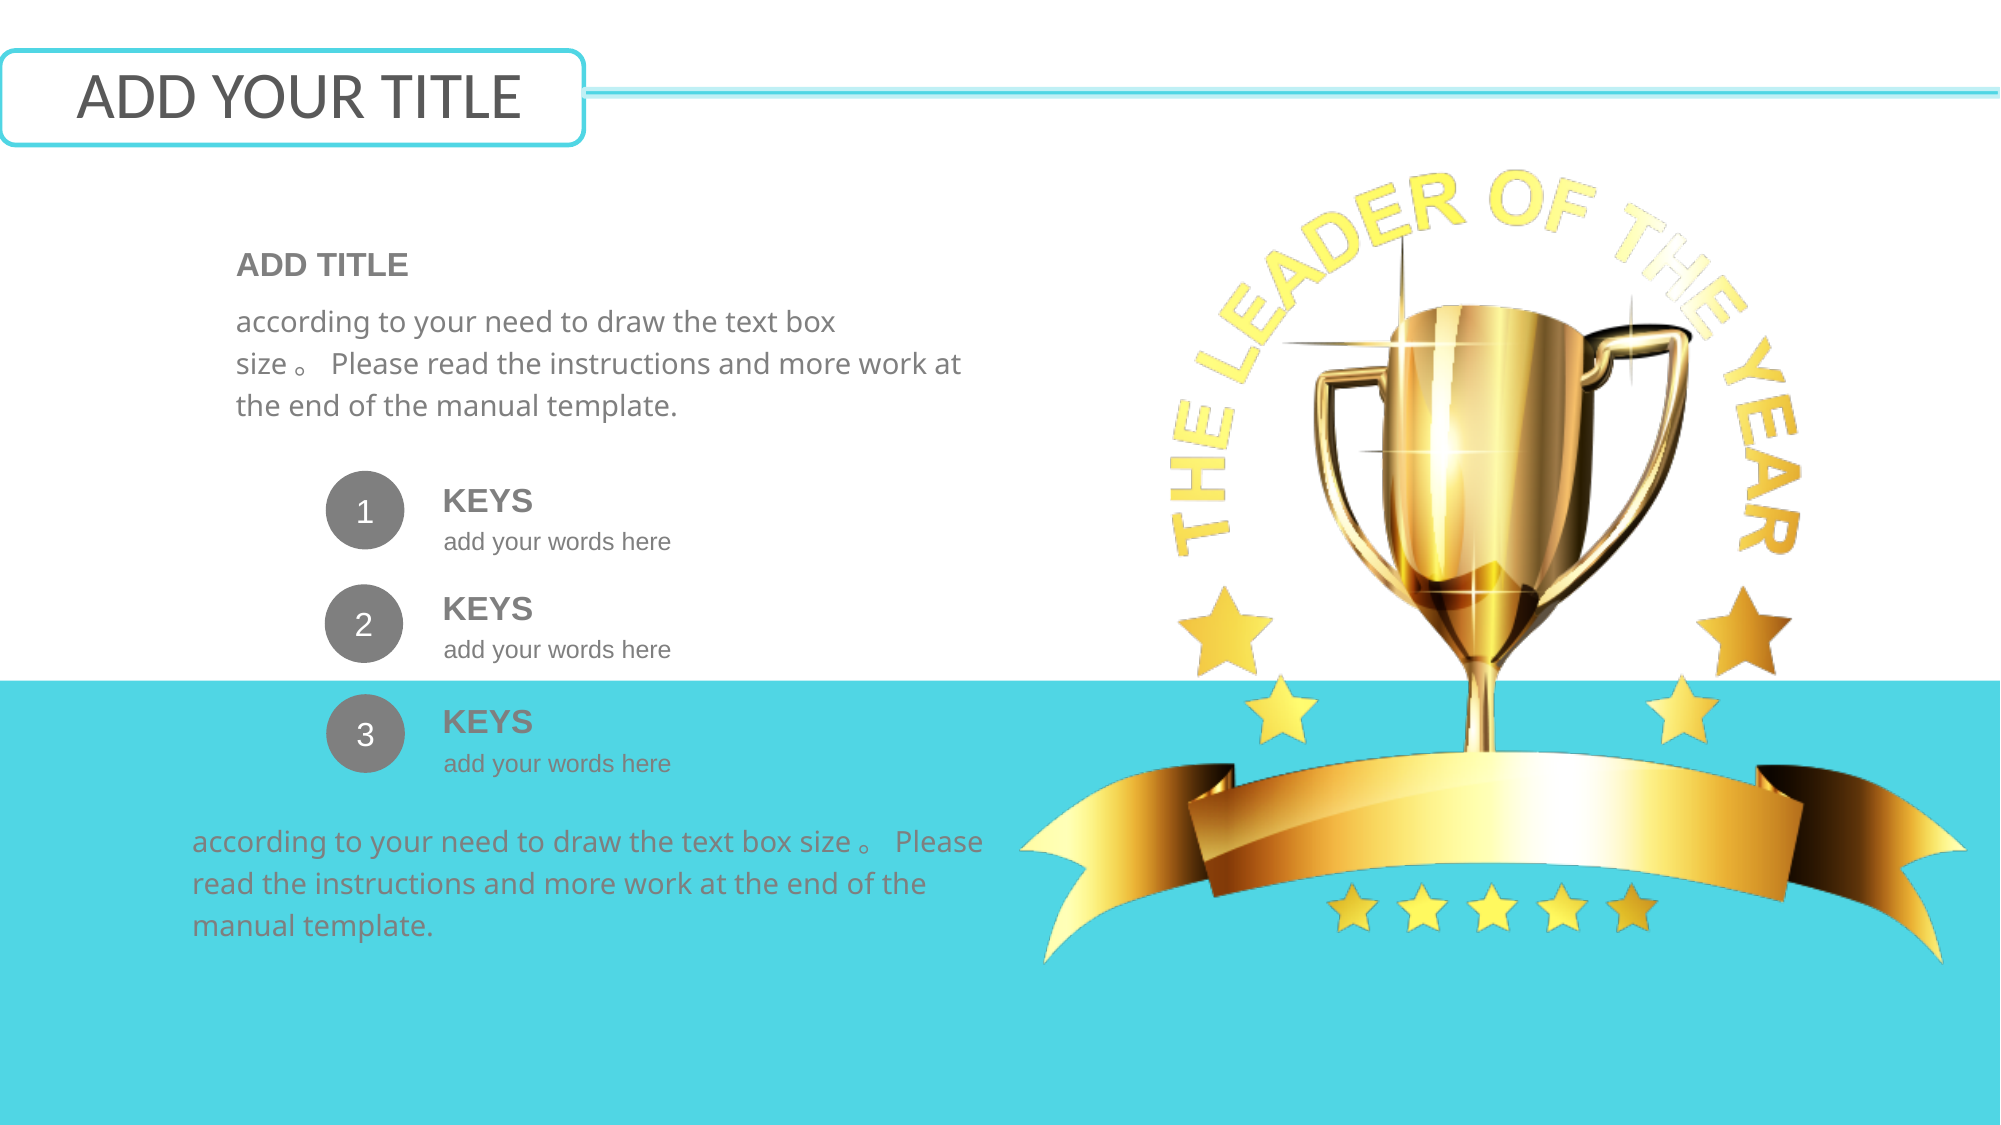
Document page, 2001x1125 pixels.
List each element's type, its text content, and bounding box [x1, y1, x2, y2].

text_box according to your need to draw the text box size。Please read the instructions and more work at the end of the manual template. [235, 296, 997, 423]
text_box KEYS [442, 586, 584, 627]
text_box 3 [326, 694, 405, 773]
text_box according to your need to draw the text box size。Please read the instructions and more work at the end of the manual template. [192, 816, 997, 943]
text_box KEYS [442, 700, 584, 741]
text_box [583, 88, 2000, 97]
picture [999, 148, 1996, 990]
text_box ADD TITLE [235, 243, 688, 284]
text_box add your words here [443, 747, 727, 778]
text_box 1 [325, 470, 405, 550]
text_box add your words here [443, 633, 727, 664]
text_box ADD YOUR TITLE [61, 45, 538, 140]
text_box KEYS [442, 478, 584, 519]
text_box 2 [324, 584, 404, 663]
text_box add your words here [443, 525, 727, 556]
text_box [0, 680, 2000, 1125]
text_box [0, 50, 584, 146]
